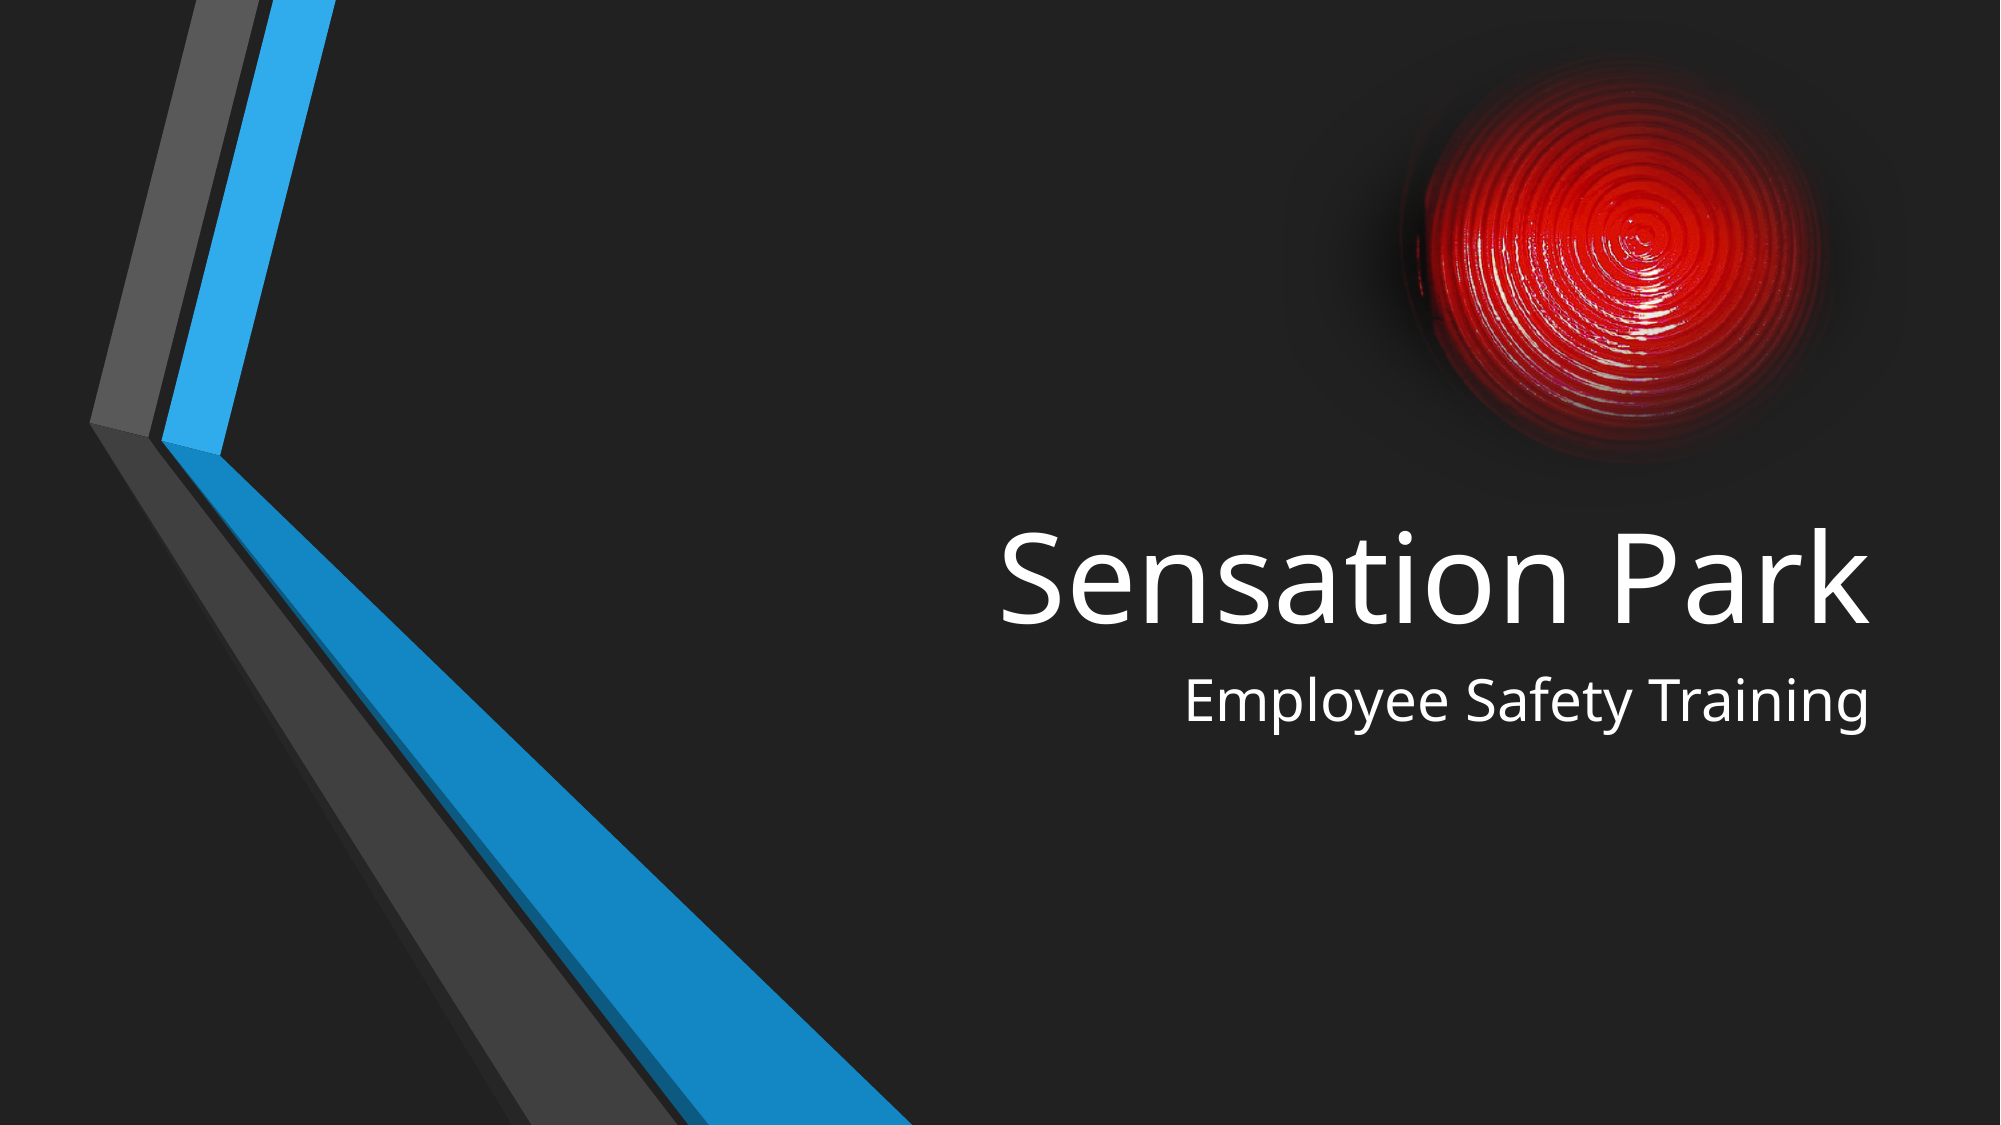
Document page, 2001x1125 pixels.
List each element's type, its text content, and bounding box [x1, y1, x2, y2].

subtitle Employee Safety Training [740, 655, 1887, 884]
title Sensation Park [480, 226, 1887, 656]
picture [1243, 0, 1945, 526]
